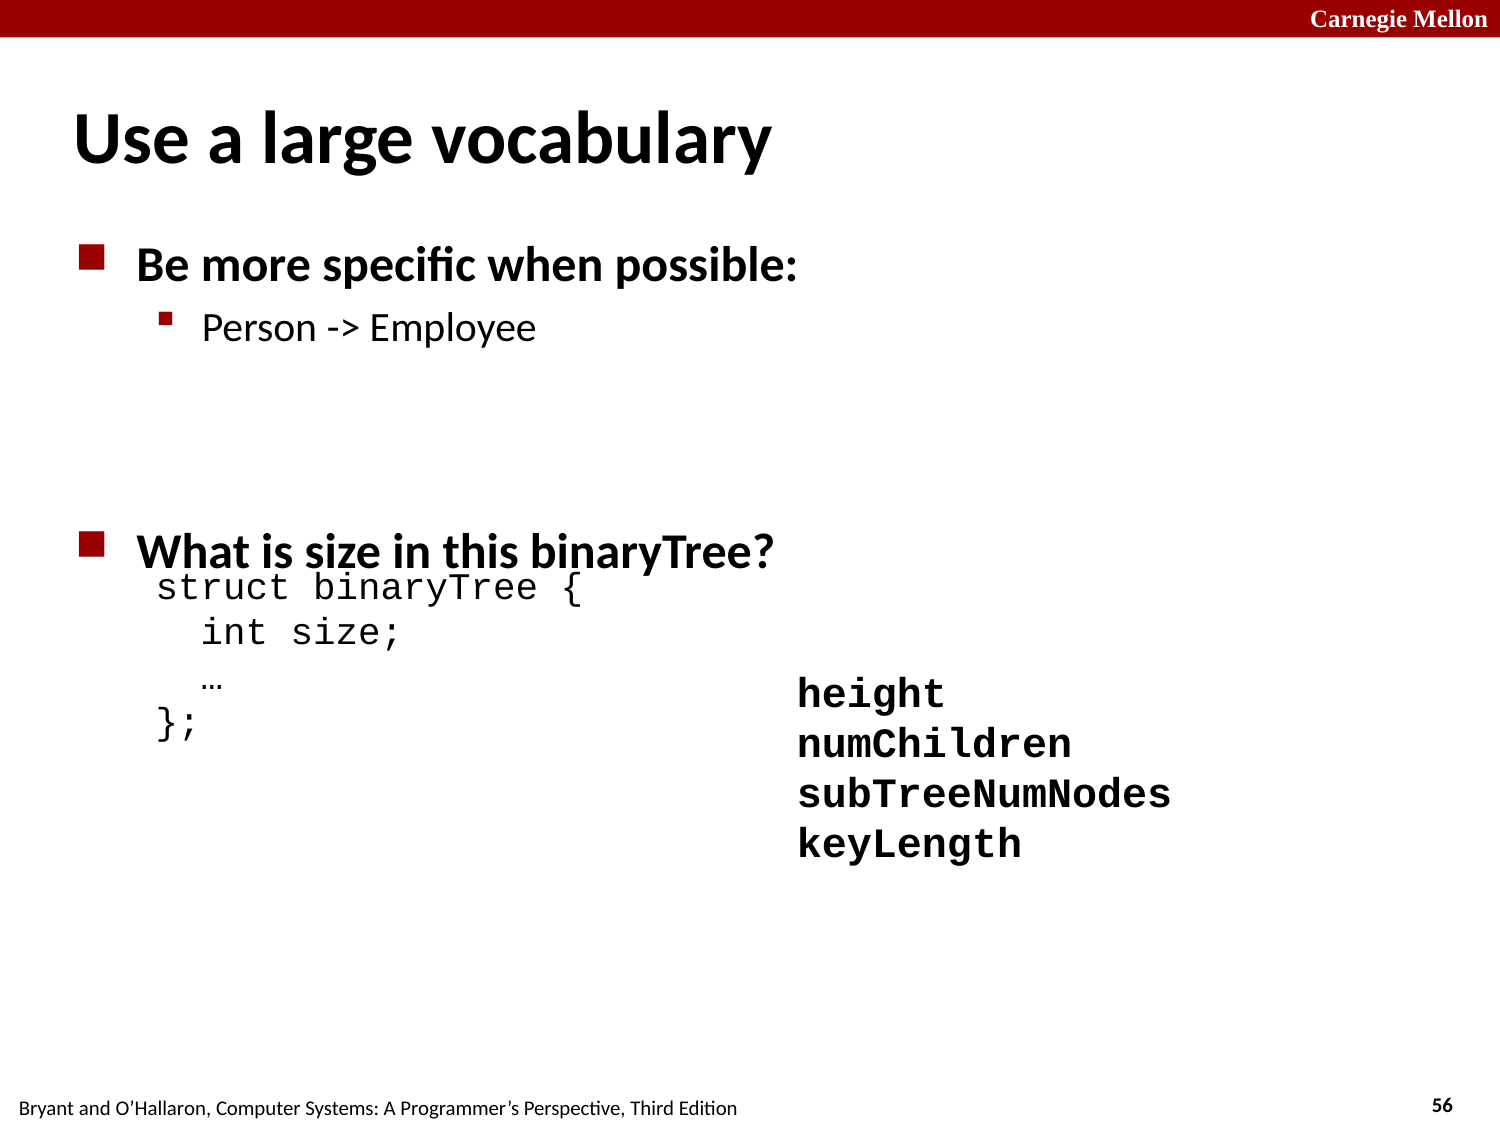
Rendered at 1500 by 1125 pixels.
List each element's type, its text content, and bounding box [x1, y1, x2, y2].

title Use a large vocabulary [58, 71, 1305, 197]
text_box height numChildren subTreeNumNodes keyLength [782, 658, 1187, 874]
text_box struct binaryTree { int size; … }; [140, 554, 599, 750]
list Be more specific when possible: Person -> Employee What is size in this binaryTree? [64, 223, 1361, 1040]
